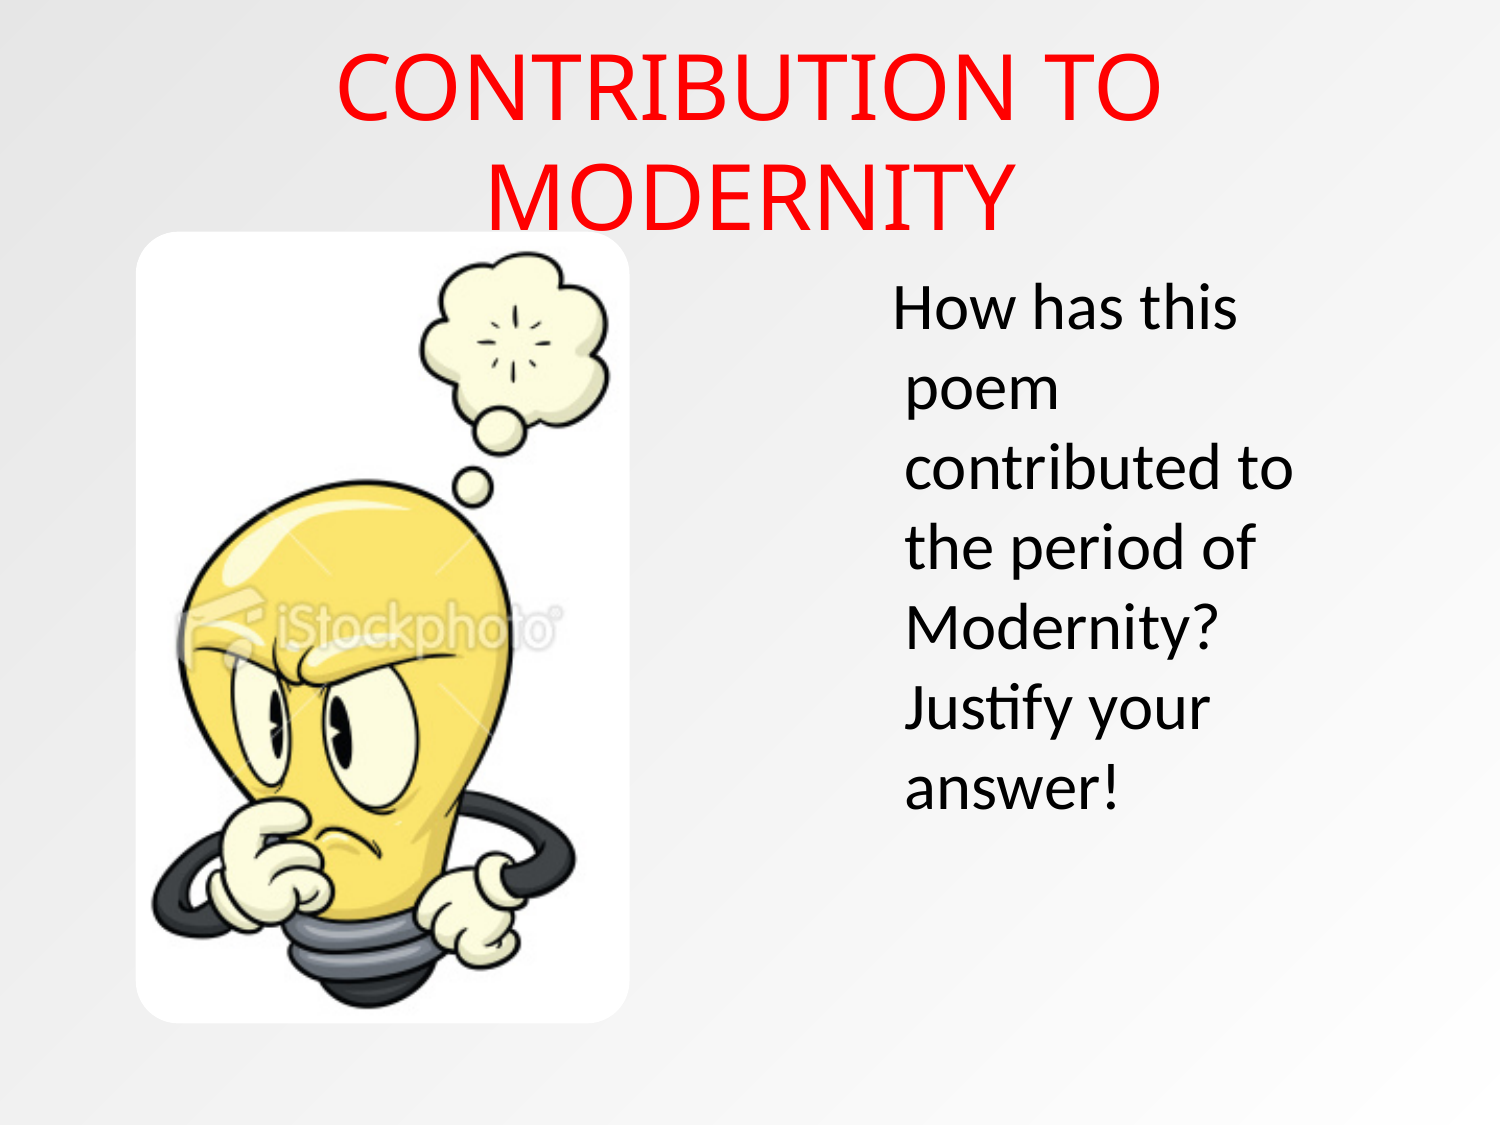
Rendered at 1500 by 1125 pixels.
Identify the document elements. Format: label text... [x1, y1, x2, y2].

title CONTRIBUTION TO MODERNITY [74, 44, 1426, 233]
list How has this poem contributed to the period of Modernity? Justify your answer! [832, 255, 1331, 999]
picture [135, 231, 630, 1024]
